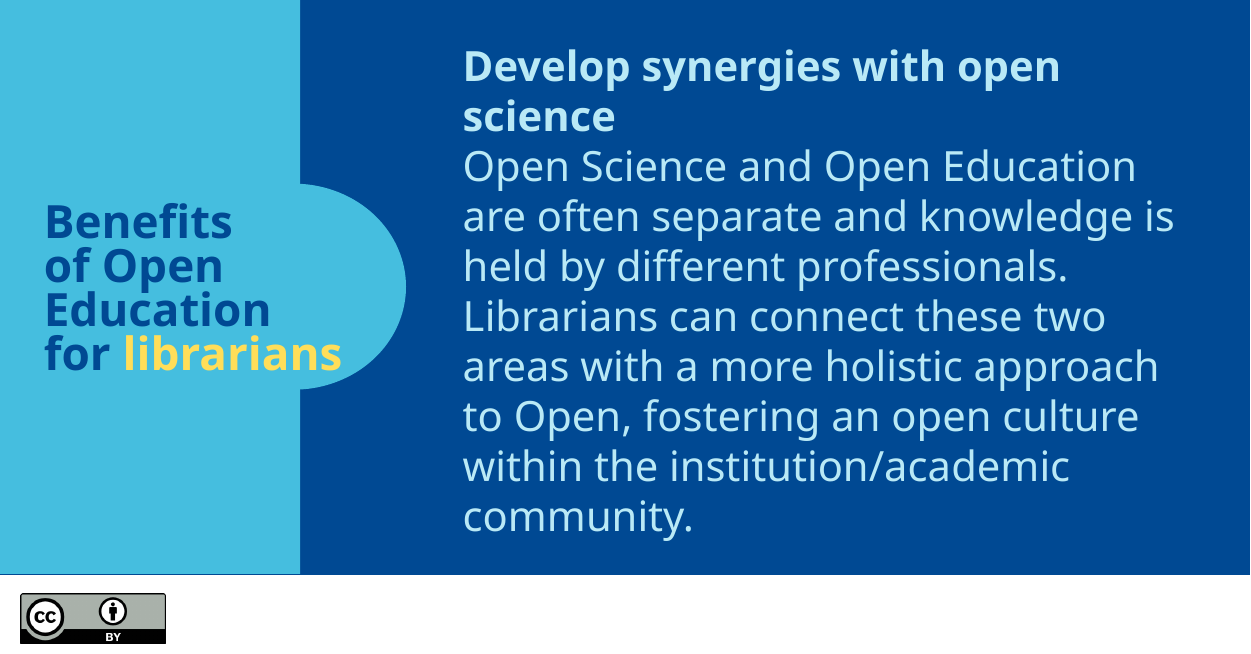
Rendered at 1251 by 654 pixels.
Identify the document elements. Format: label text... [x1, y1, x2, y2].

text_box [252, 183, 336, 191]
text_box [0, 582, 1250, 654]
text_box Develop synergies with open science Open Science and Open Education are often separate and knowledge is held by different professionals. Librarians can connect these two areas with a more holistic approach to Open, fostering an open culture within the institution/academic community. [450, 27, 1213, 553]
text_box [373, 213, 407, 360]
picture [20, 592, 166, 645]
text_box [0, 0, 301, 574]
text_box Benefits of Open Education for librarians [31, 191, 373, 392]
